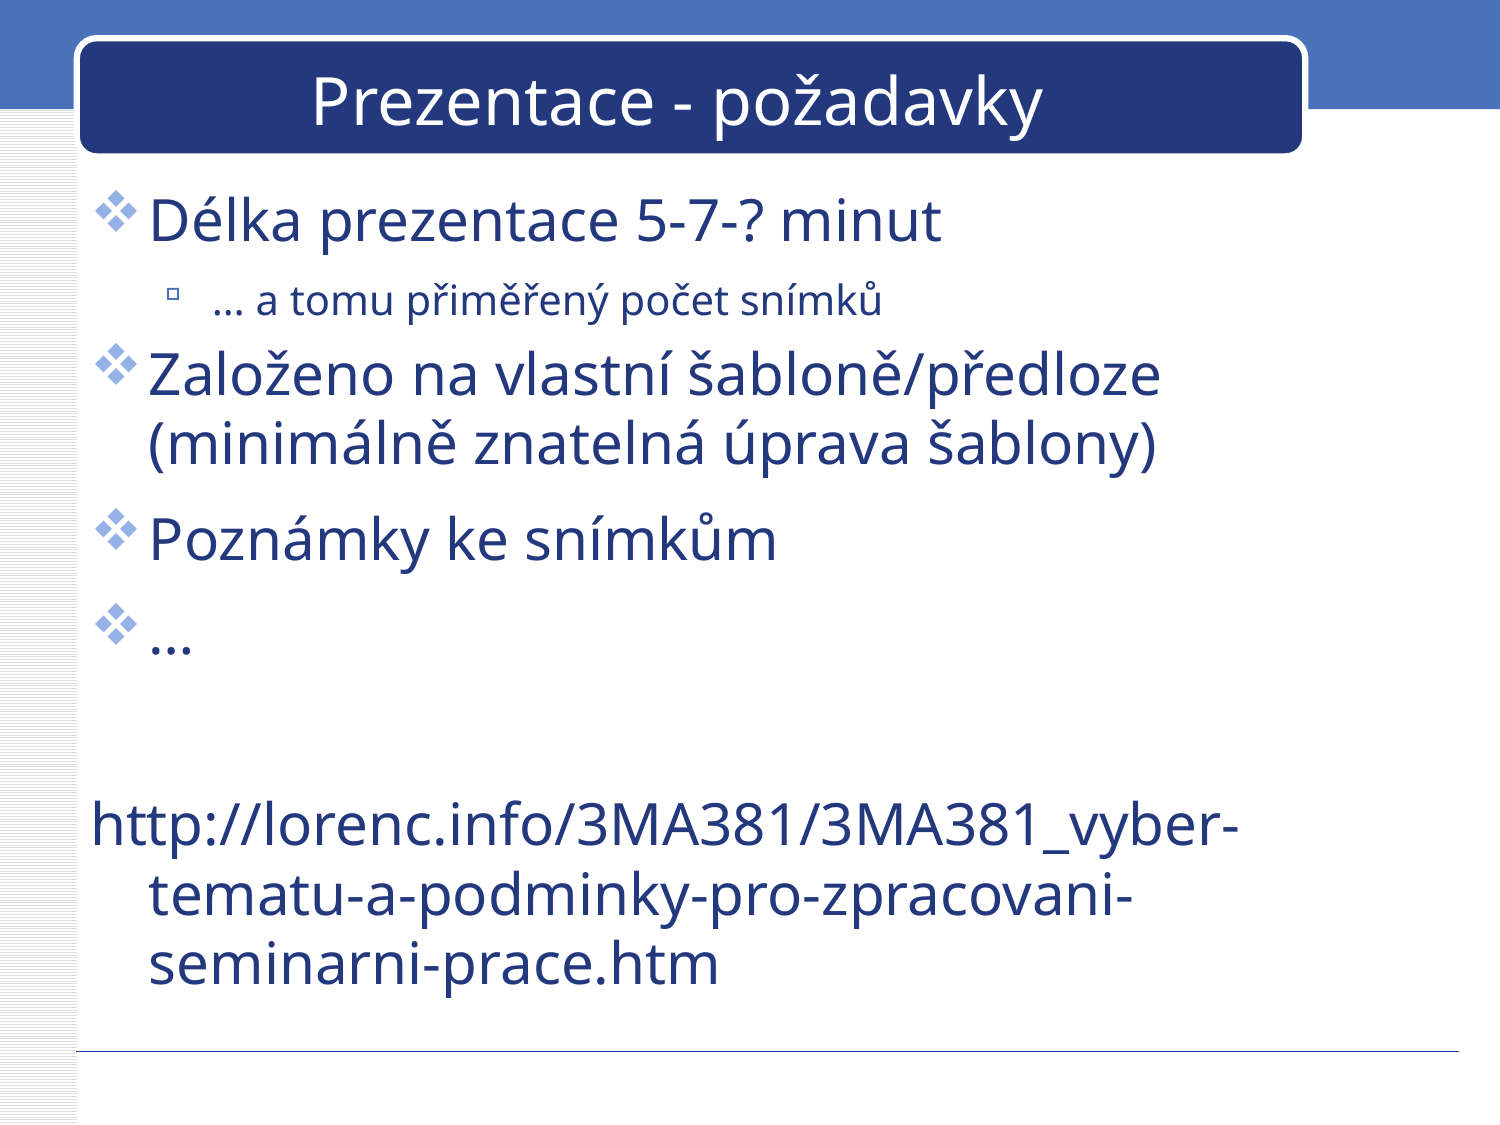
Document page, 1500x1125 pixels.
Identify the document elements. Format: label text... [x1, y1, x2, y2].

title Prezentace - požadavky [89, 52, 1266, 145]
list Délka prezentace 5-7-? minut … a tomu přiměřený počet snímků Založeno na vlastní šabloně/předloze (minimálně znatelná úprava šablony) Poznámky ke snímkům … http://lorenc.info/3MA381/3MA381_vyber-tematu-a-podminky-pro-zpracovani-seminarni-prace.htm [74, 175, 1426, 1037]
